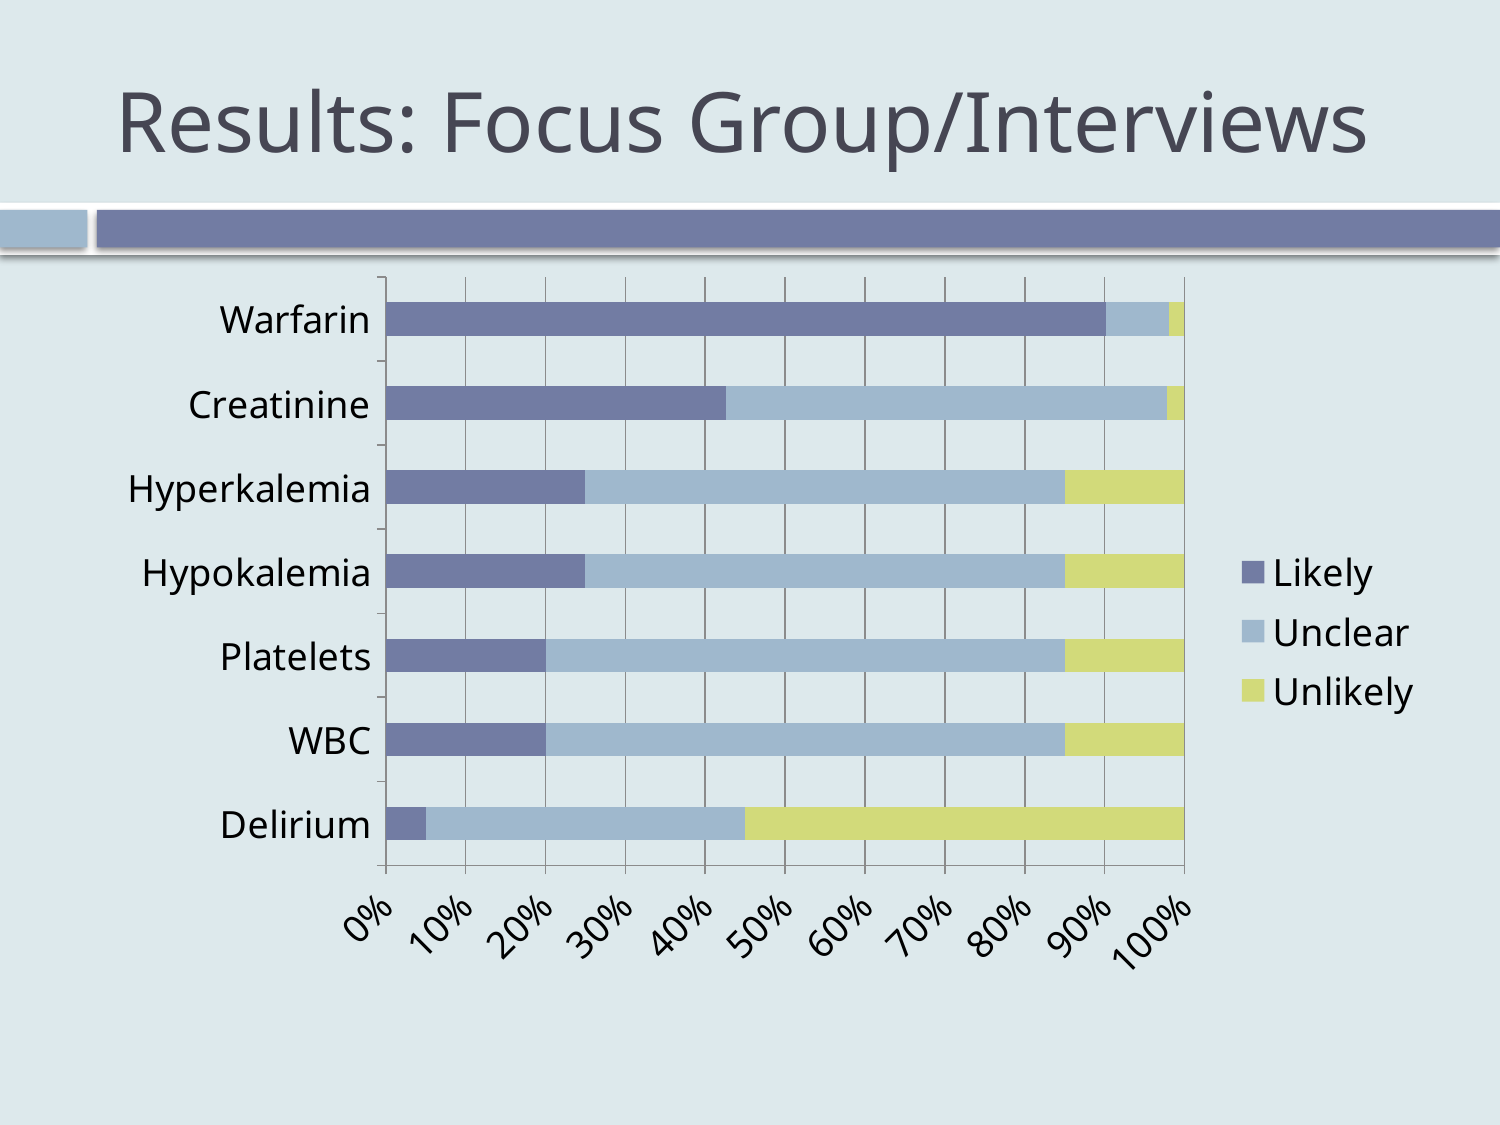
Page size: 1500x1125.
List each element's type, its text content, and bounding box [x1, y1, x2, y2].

chart [100, 262, 1439, 1001]
title Results: Focus Group/Interviews [100, 37, 1439, 201]
